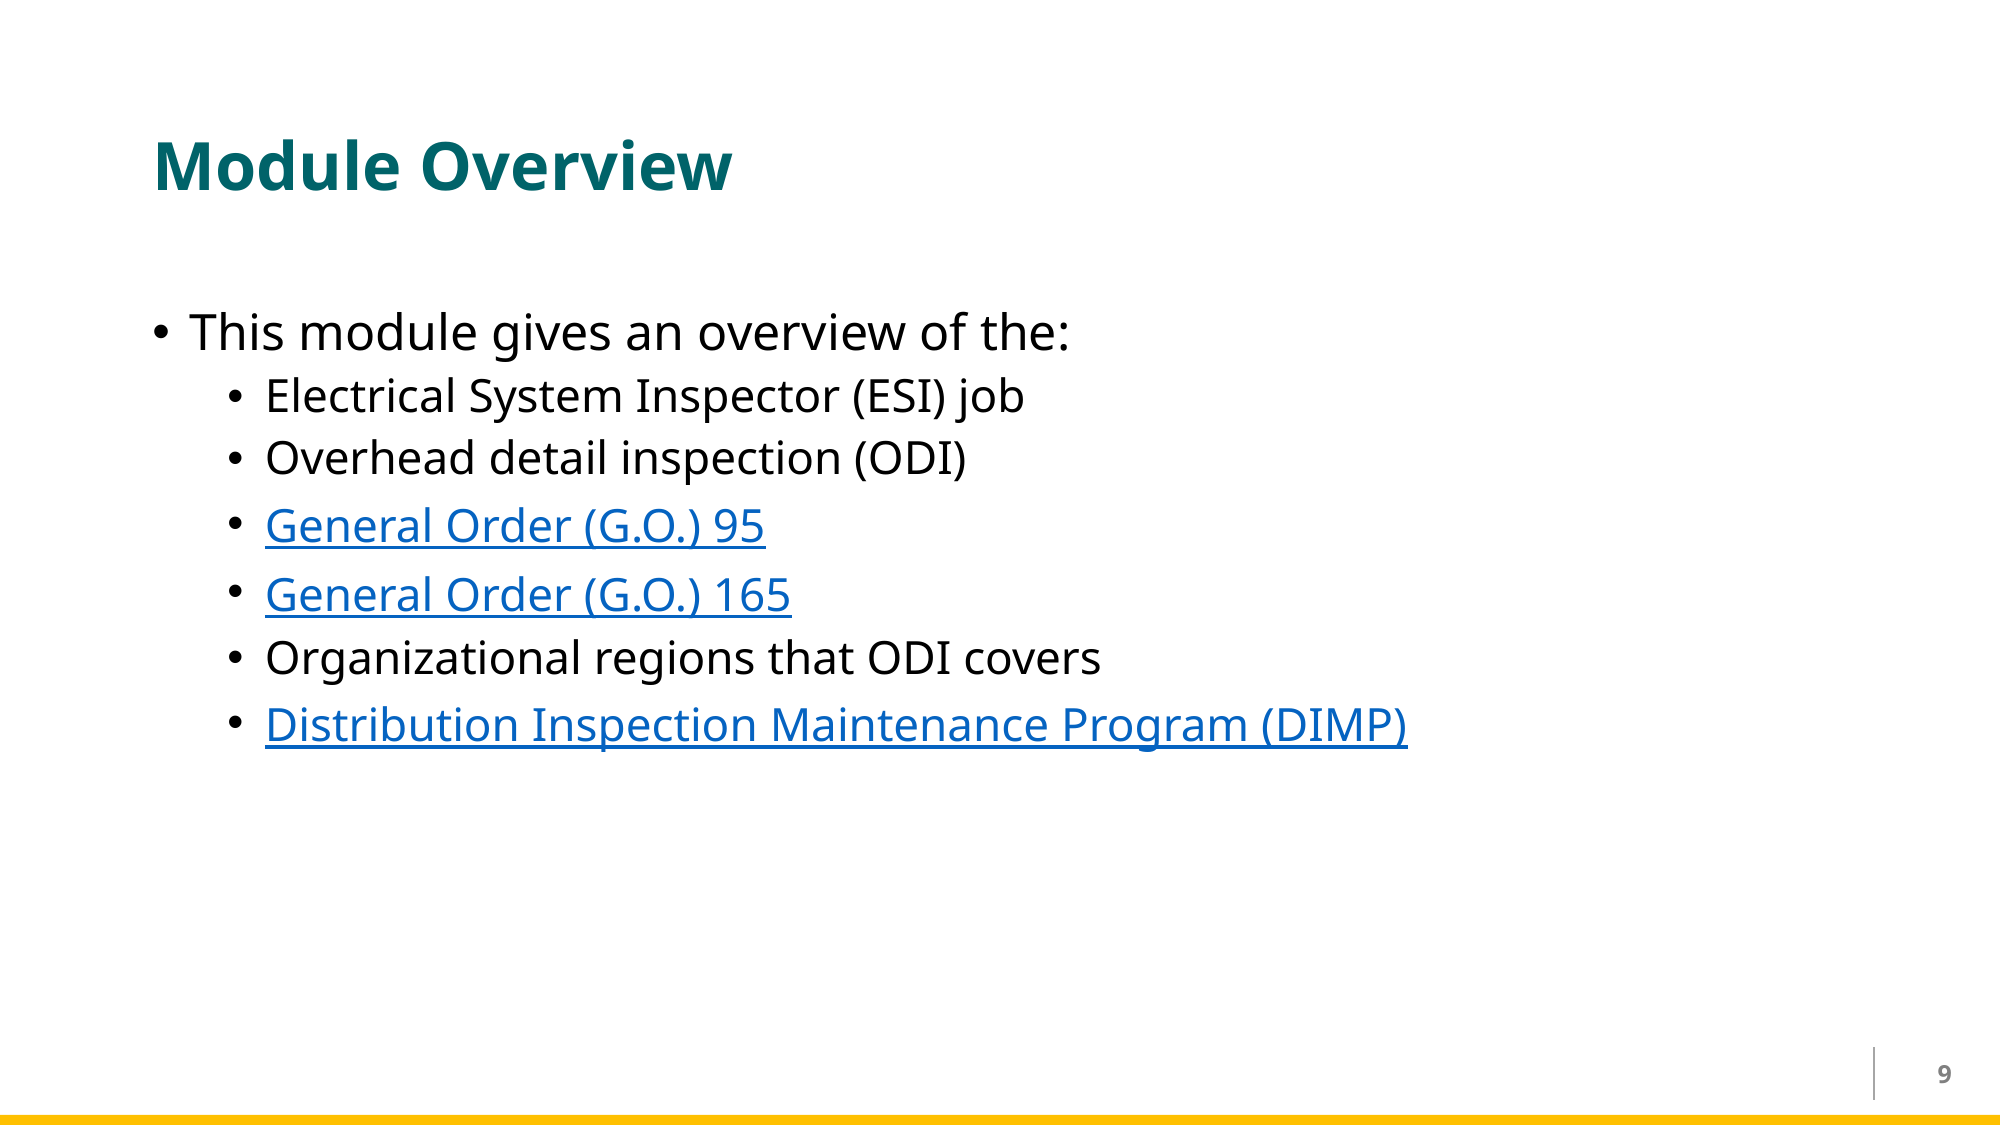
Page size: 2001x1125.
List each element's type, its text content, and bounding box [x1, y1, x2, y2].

list This module gives an overview of the: Electrical System Inspector (ESI) job Overhead detail inspection (ODI) General Order (G.O.) 95 General Order (G.O.) 165 Organizational regions that ODI covers Distribution Inspection Maintenance Program (DIMP) [137, 299, 1863, 1014]
title Module Overview [137, 59, 1863, 278]
